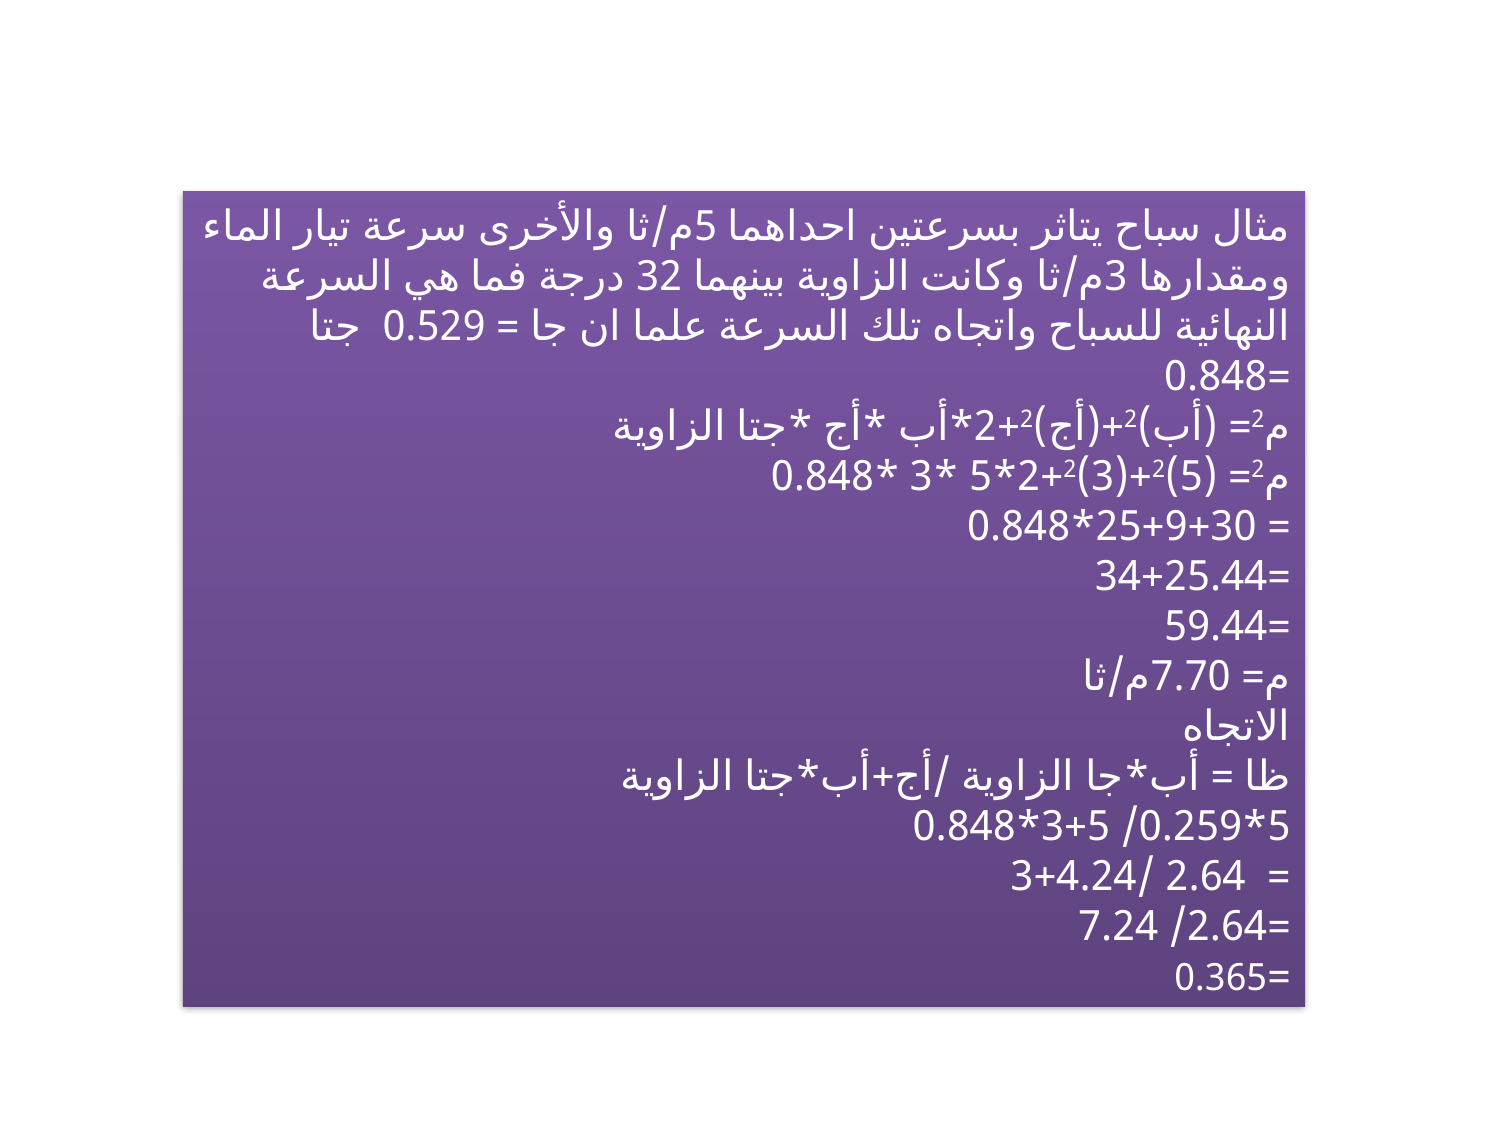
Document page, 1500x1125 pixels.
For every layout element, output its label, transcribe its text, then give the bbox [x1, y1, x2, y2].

text_box مثال سباح يتاثر بسرعتين احداهما 5م/ثا والأخرى سرعة تيار الماء ومقدارها 3م/ثا وكانت الزاوية بينهما 32 درجة فما هي السرعة النهائية للسباح واتجاه تلك السرعة علما ان جا = 0.529 جتا =0.848 م2= (أب)2+(أج)2+2*أب *أج *جتا الزاوية م2= (5)2+(3)2+2*5 *3 *0.848 = 25+9+30*0.848 =34+25.44 =59.44 م= 7.70م/ثا الاتجاه ظا = أب*جا الزاوية /أج+أب*جتا الزاوية 5*0.259/ 3+5*0.848 = 2.64 /3+4.24 =2.64/ 7.24 =0.365 [182, 191, 1306, 1007]
